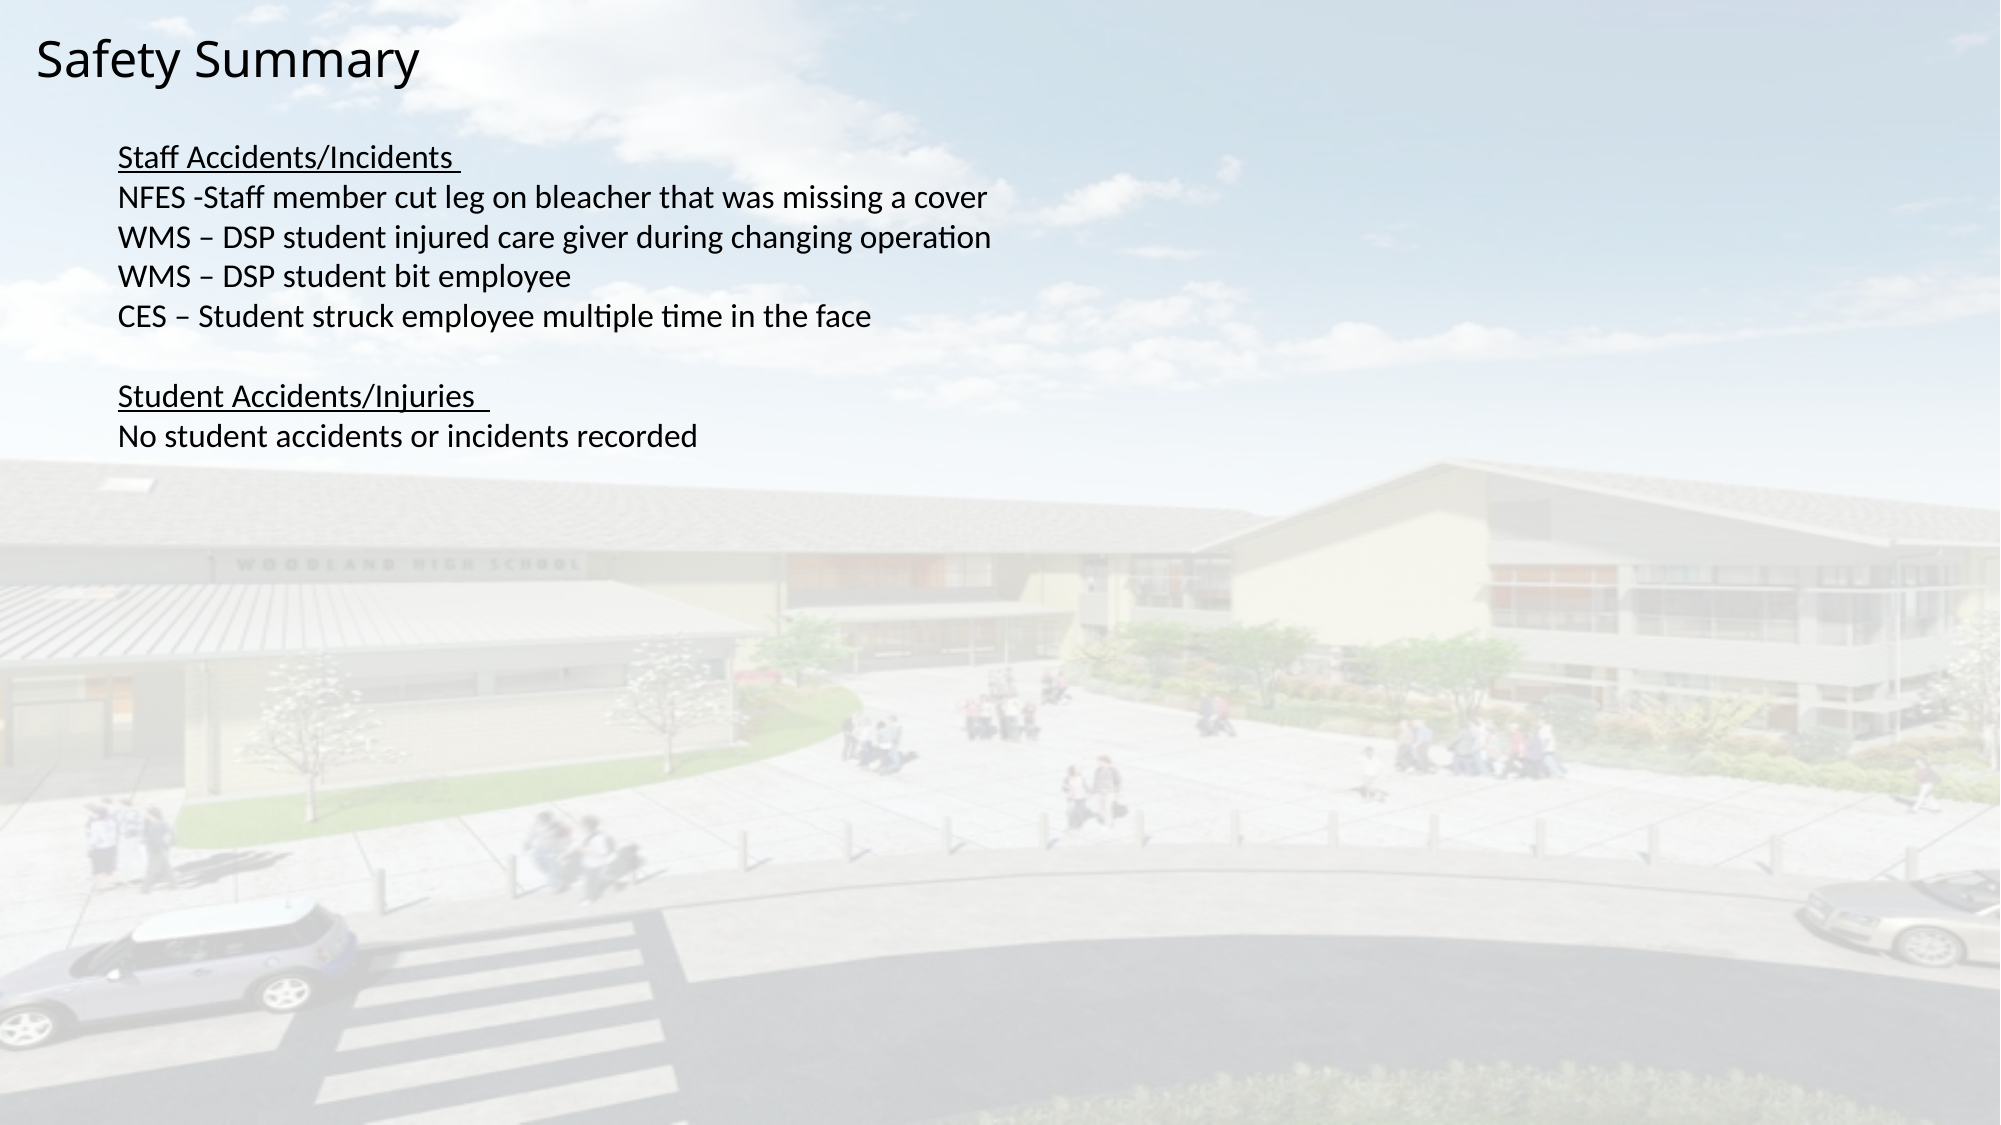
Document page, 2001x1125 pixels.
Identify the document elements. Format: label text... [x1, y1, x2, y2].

text_box Staff Accidents/Incidents NFES -Staff member cut leg on bleacher that was missing a cover WMS – DSP student injured care giver during changing operation WMS – DSP student bit employee CES – Student struck employee multiple time in the face Student Accidents/Injuries No student accidents or incidents recorded [103, 127, 1666, 502]
title Safety Summary [21, 14, 1747, 109]
